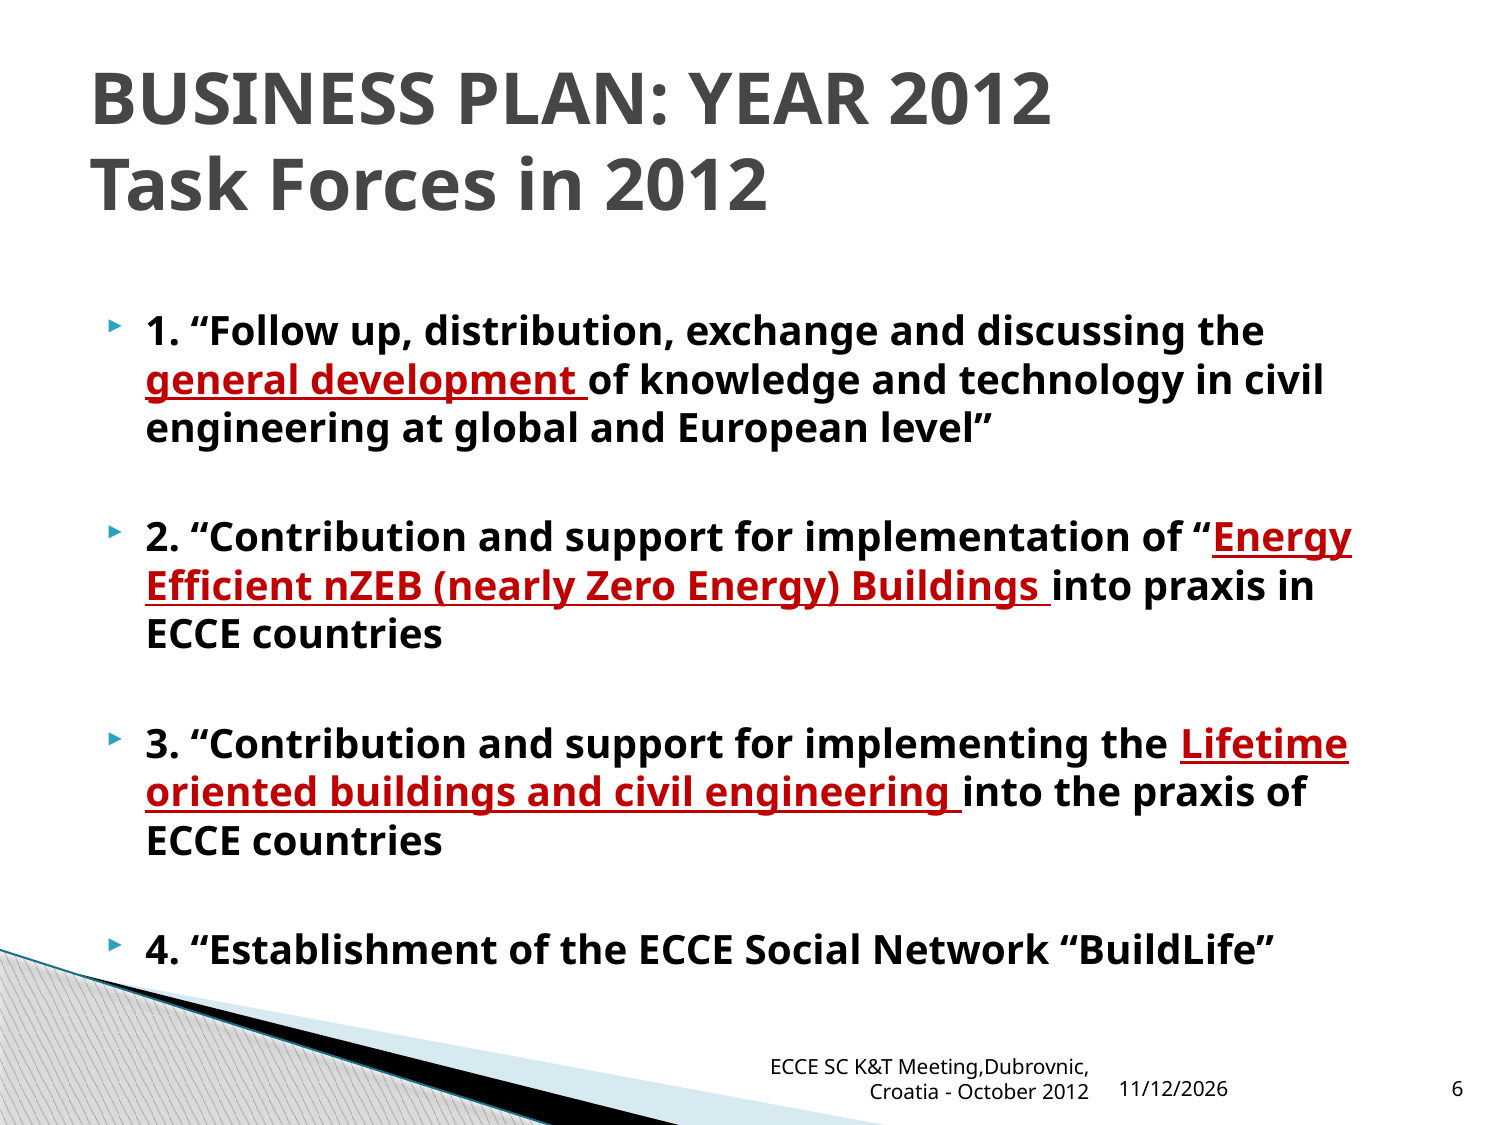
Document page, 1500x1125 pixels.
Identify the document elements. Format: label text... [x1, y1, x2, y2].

footer ECCE SC K&T Meeting,Dubrovnic, Croatia - October 2012 [718, 1051, 1105, 1112]
title BUSINESS PLAN: YEAR 2012 Task Forces in 2012 [75, 45, 1425, 233]
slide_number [1105, 1051, 1418, 1112]
list 1. “Follow up, distribution, exchange and discussing the general development of knowledge and technology in civil engineering at global and European level” 2. “Contribution and support for implementation of “Energy Efficient nZEB (nearly Zero Energy) Buildings into praxis in ECCE countries 3. “Contribution and support for implementing the Lifetime oriented buildings and civil engineering into the praxis of ECCE countries 4. “Establishment of the ECCE Social Network “BuildLife” [75, 243, 1425, 986]
slide_number 6 [1418, 1051, 1479, 1112]
